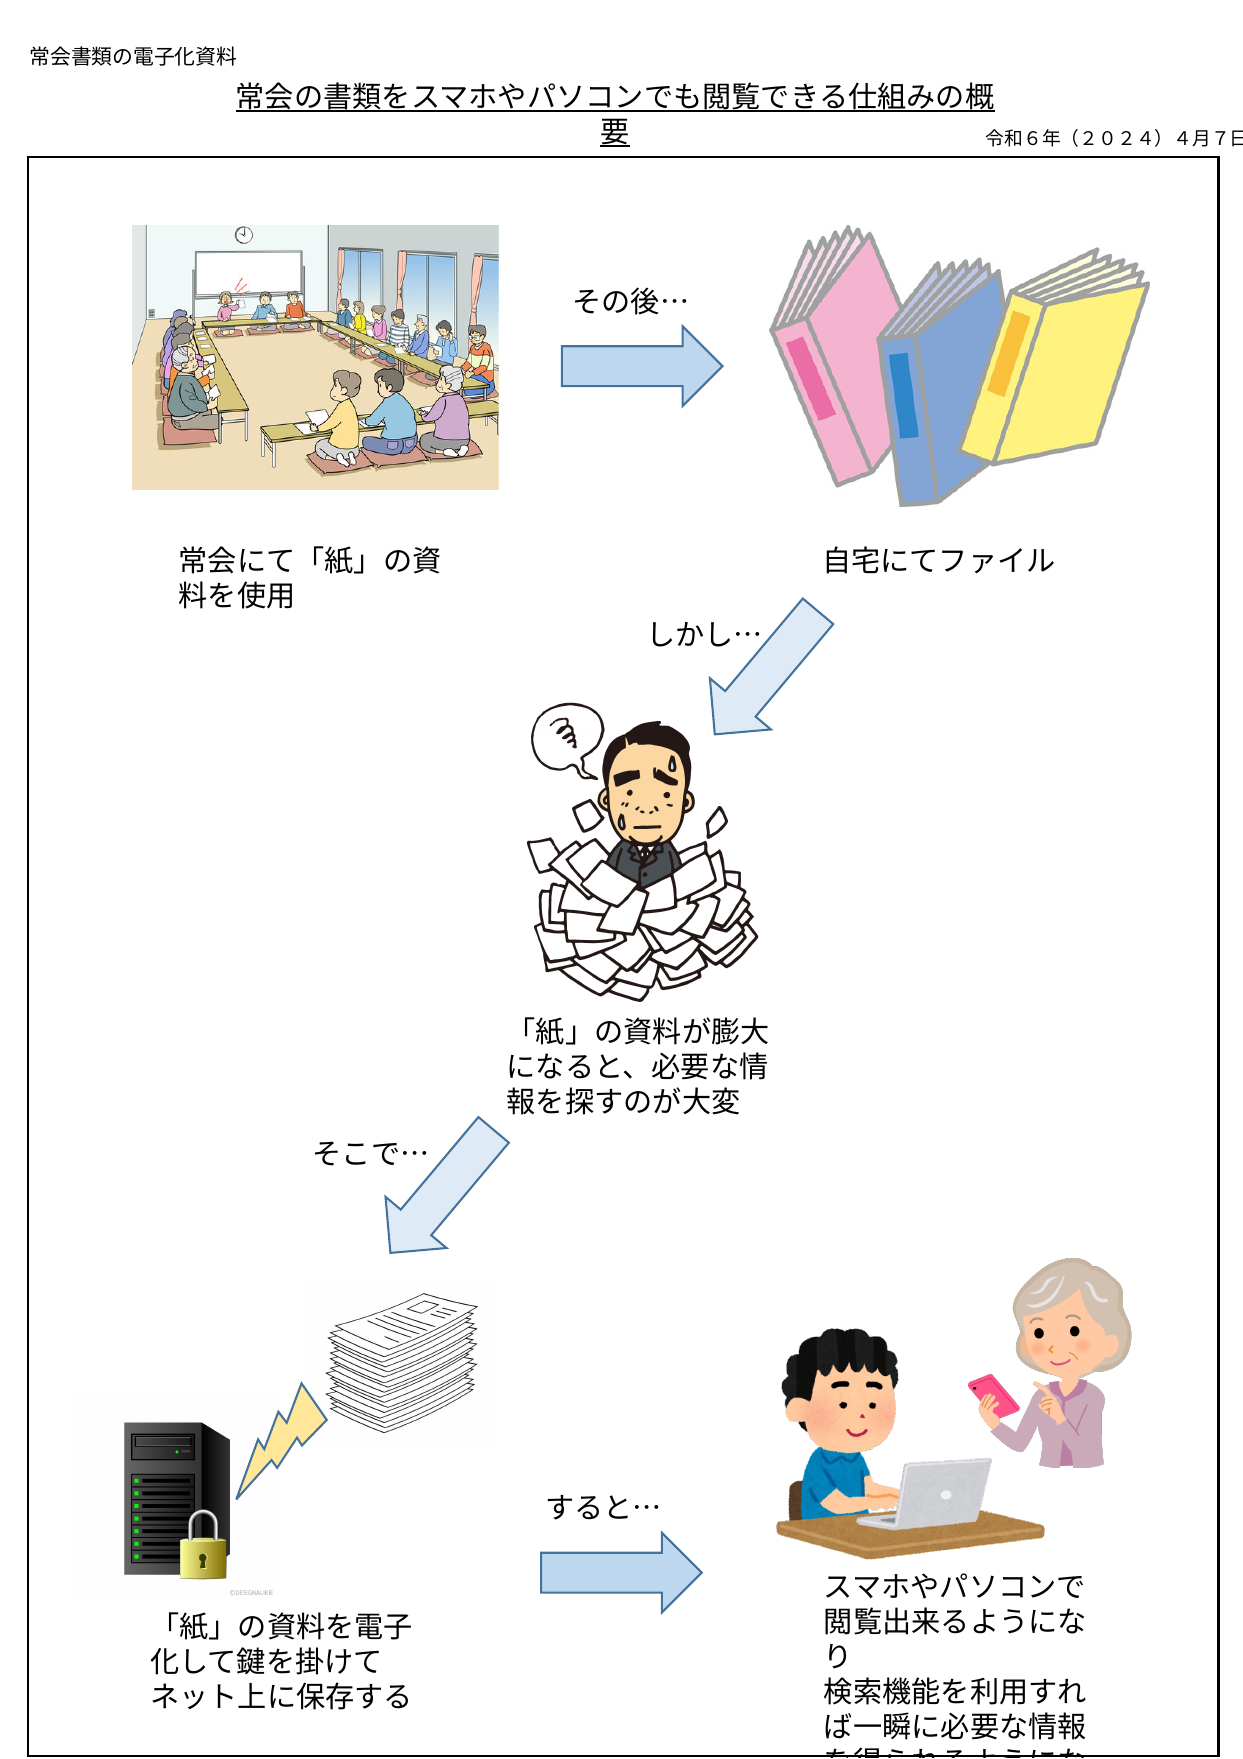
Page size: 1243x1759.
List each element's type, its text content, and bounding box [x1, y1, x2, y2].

picture [74, 1395, 280, 1602]
text_box 令和６年（２０２４）４月７日 [964, 106, 1243, 169]
text_box 常会の書類をスマホやパソコンでも閲覧できる仕組みの概要 [207, 76, 1023, 152]
picture [436, 697, 849, 1007]
picture [309, 1278, 494, 1448]
text_box その後… [557, 275, 727, 326]
text_box 常会書類の電子化資料 [9, 23, 257, 90]
picture [132, 225, 499, 490]
picture [769, 1246, 1150, 1581]
text_box [27, 156, 1220, 1757]
picture [769, 225, 1150, 507]
